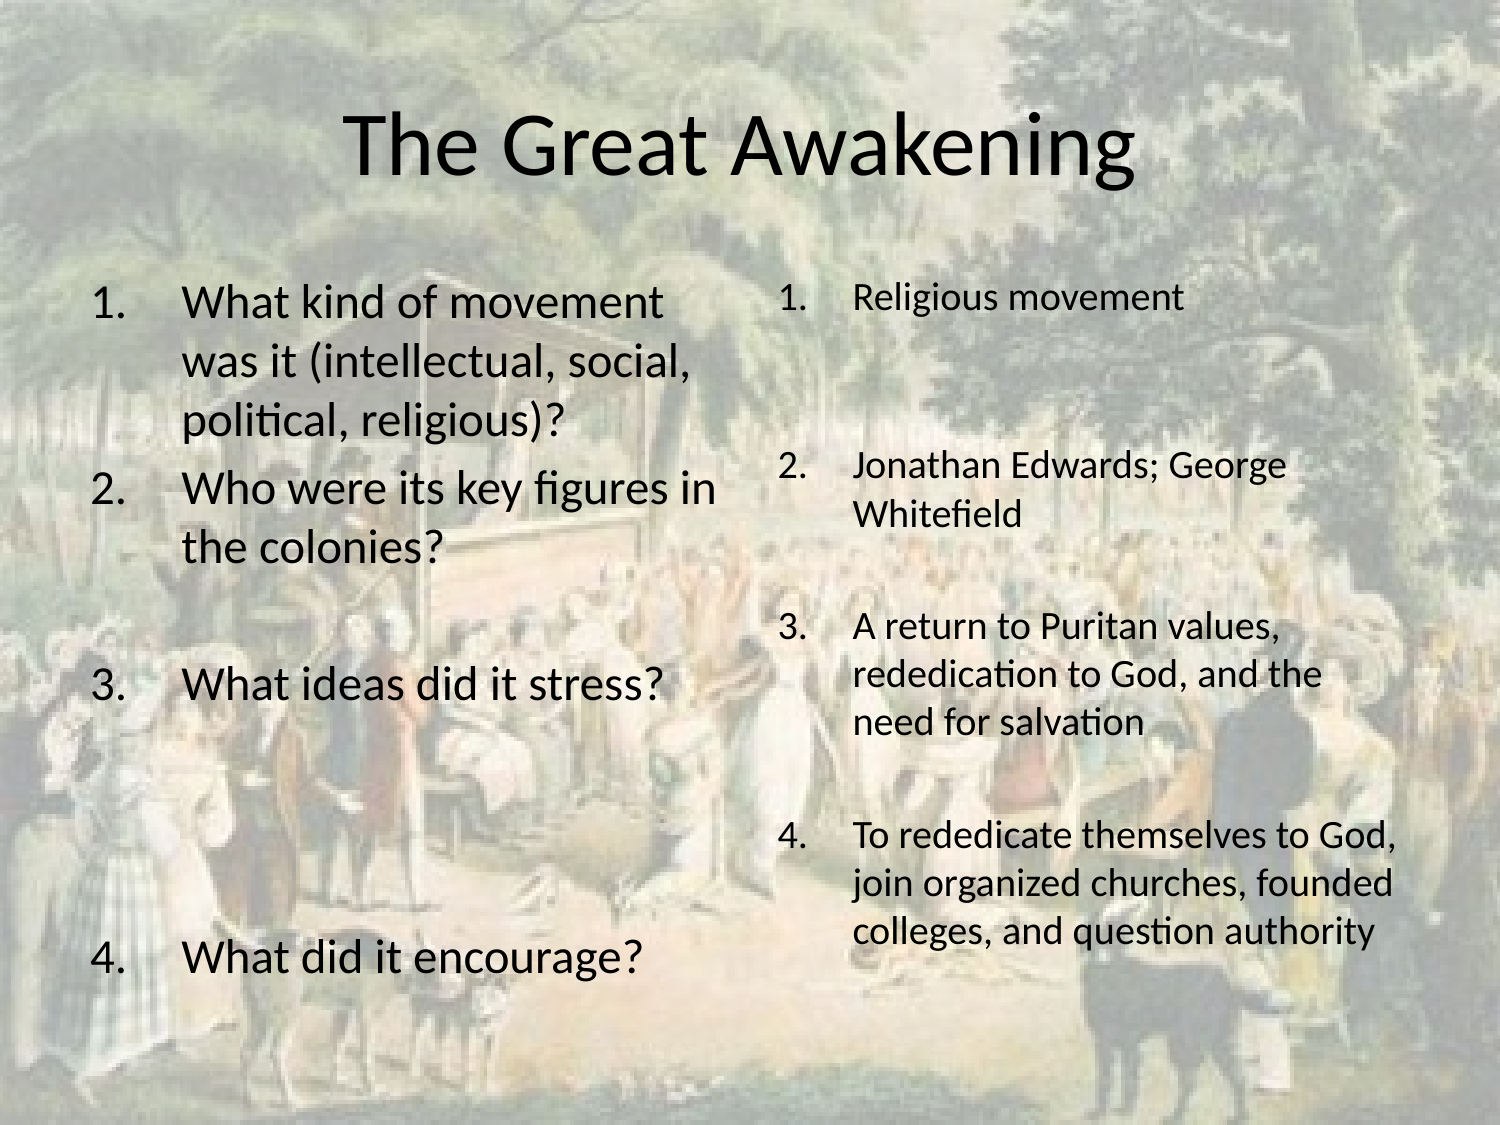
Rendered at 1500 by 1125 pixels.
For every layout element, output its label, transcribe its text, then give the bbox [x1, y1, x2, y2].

title The Great Awakening [75, 45, 1425, 233]
list What kind of movement was it (intellectual, social, political, religious)? Who were its key figures in the colonies? What ideas did it stress? What did it encourage? [75, 262, 738, 1005]
list Religious movement Jonathan Edwards; George Whitefield A return to Puritan values, rededication to God, and the need for salvation To rededicate themselves to God, join organized churches, founded colleges, and question authority [762, 262, 1425, 1005]
